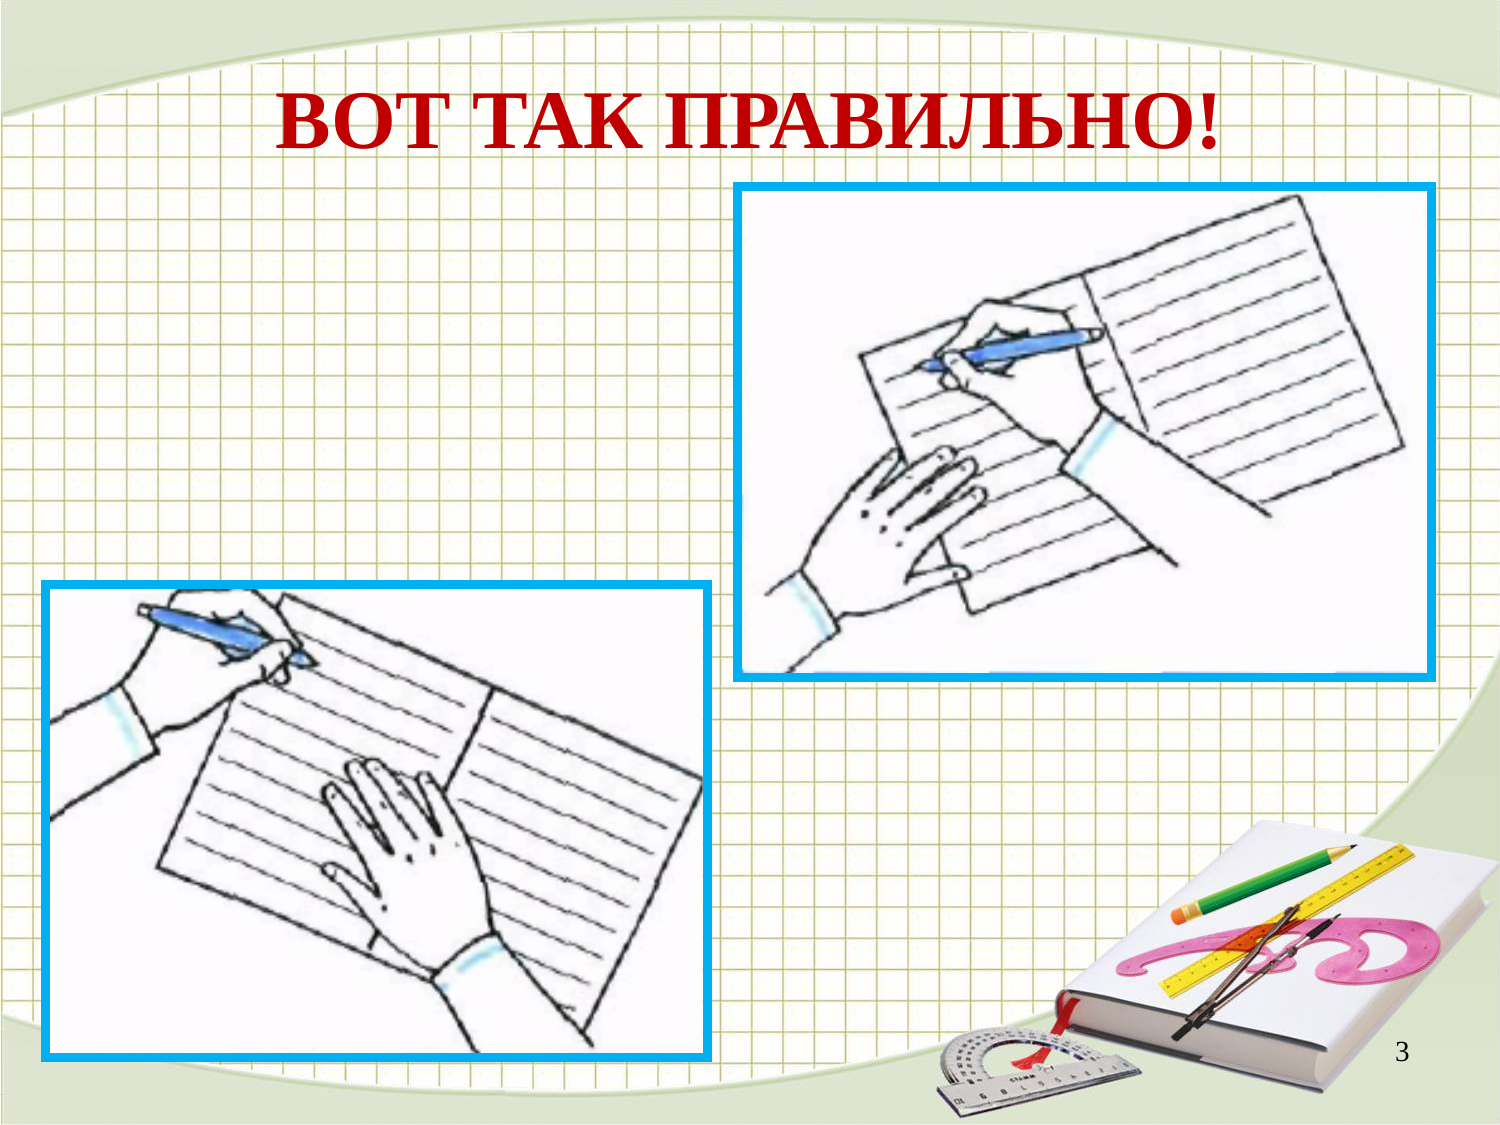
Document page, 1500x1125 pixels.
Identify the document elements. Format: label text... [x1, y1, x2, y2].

title ВОТ ТАК ПРАВИЛЬНО! [75, 45, 1425, 185]
picture [0, 0, 1500, 1125]
slide_number 3 [1074, 1024, 1425, 1103]
